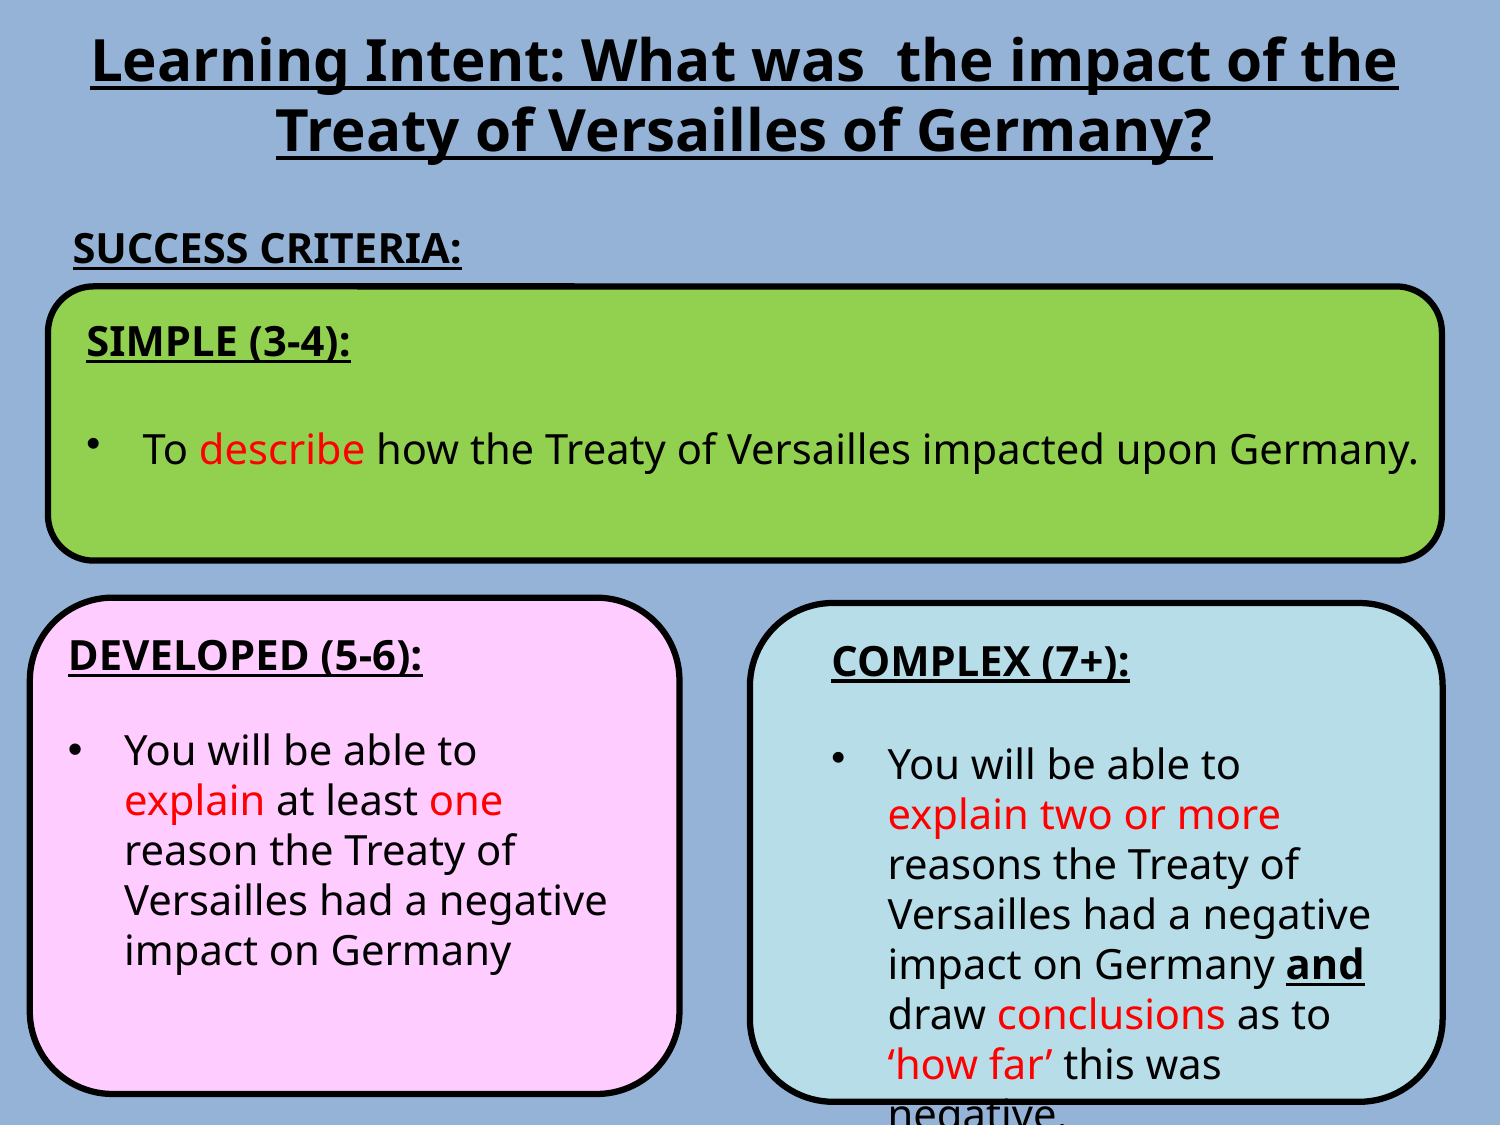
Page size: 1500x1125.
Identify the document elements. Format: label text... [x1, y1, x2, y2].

text_box SIMPLE (3-4): To describe how the Treaty of Versailles impacted upon Germany. [71, 307, 1438, 481]
text_box [27, 595, 682, 1097]
text_box SUCCESS CRITERIA: [57, 214, 477, 280]
text_box [747, 600, 1445, 1103]
text_box Learning Intent: What was the impact of the Treaty of Versailles of Germany? [29, 15, 1459, 241]
text_box DEVELOPED (5-6): You will be able to explain at least one reason the Treaty of Versailles had a negative impact on Germany [53, 621, 644, 982]
text_box COMPLEX (7+): You will be able to explain two or more reasons the Treaty of Versailles had a negative impact on Germany and draw conclusions as to ‘how far’ this was negative. [816, 627, 1408, 1125]
text_box [45, 284, 1444, 563]
